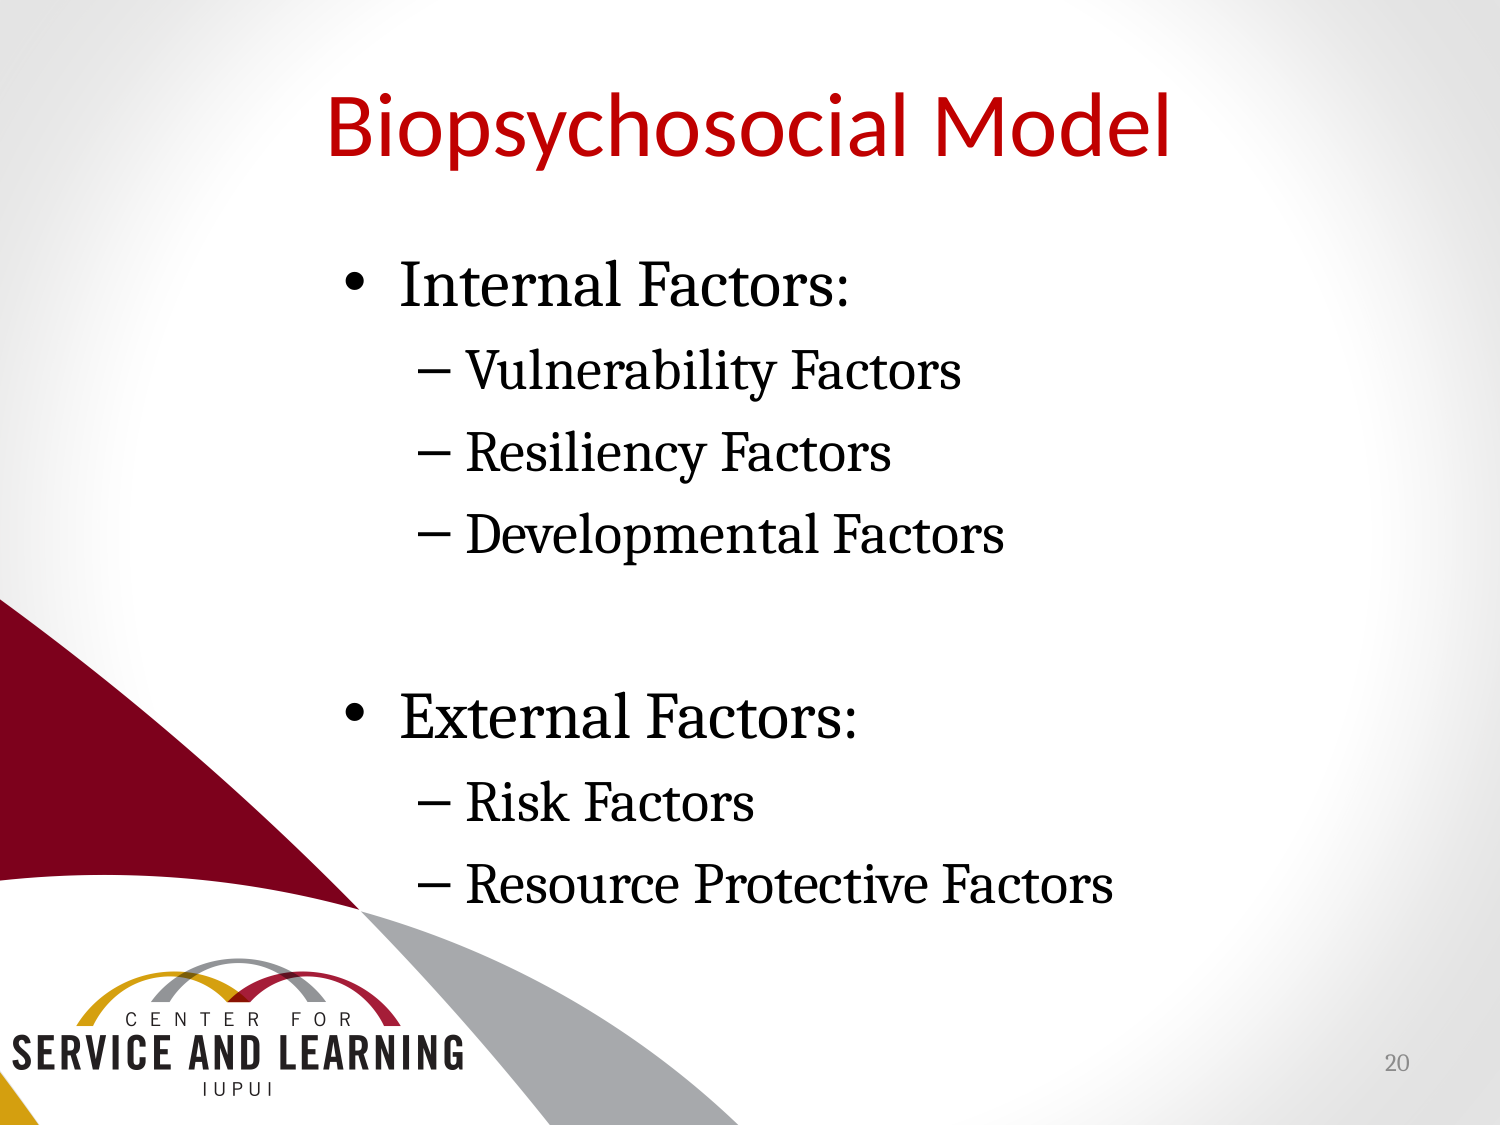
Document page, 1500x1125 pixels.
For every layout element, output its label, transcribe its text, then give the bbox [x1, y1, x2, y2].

list Internal Factors: Vulnerability Factors Resiliency Factors Developmental Factors External Factors: Risk Factors Resource Protective Factors [328, 232, 1328, 926]
slide_number 20 [1074, 1024, 1425, 1100]
title Biopsychosocial Model [75, 45, 1425, 194]
picture [0, 0, 1500, 1125]
